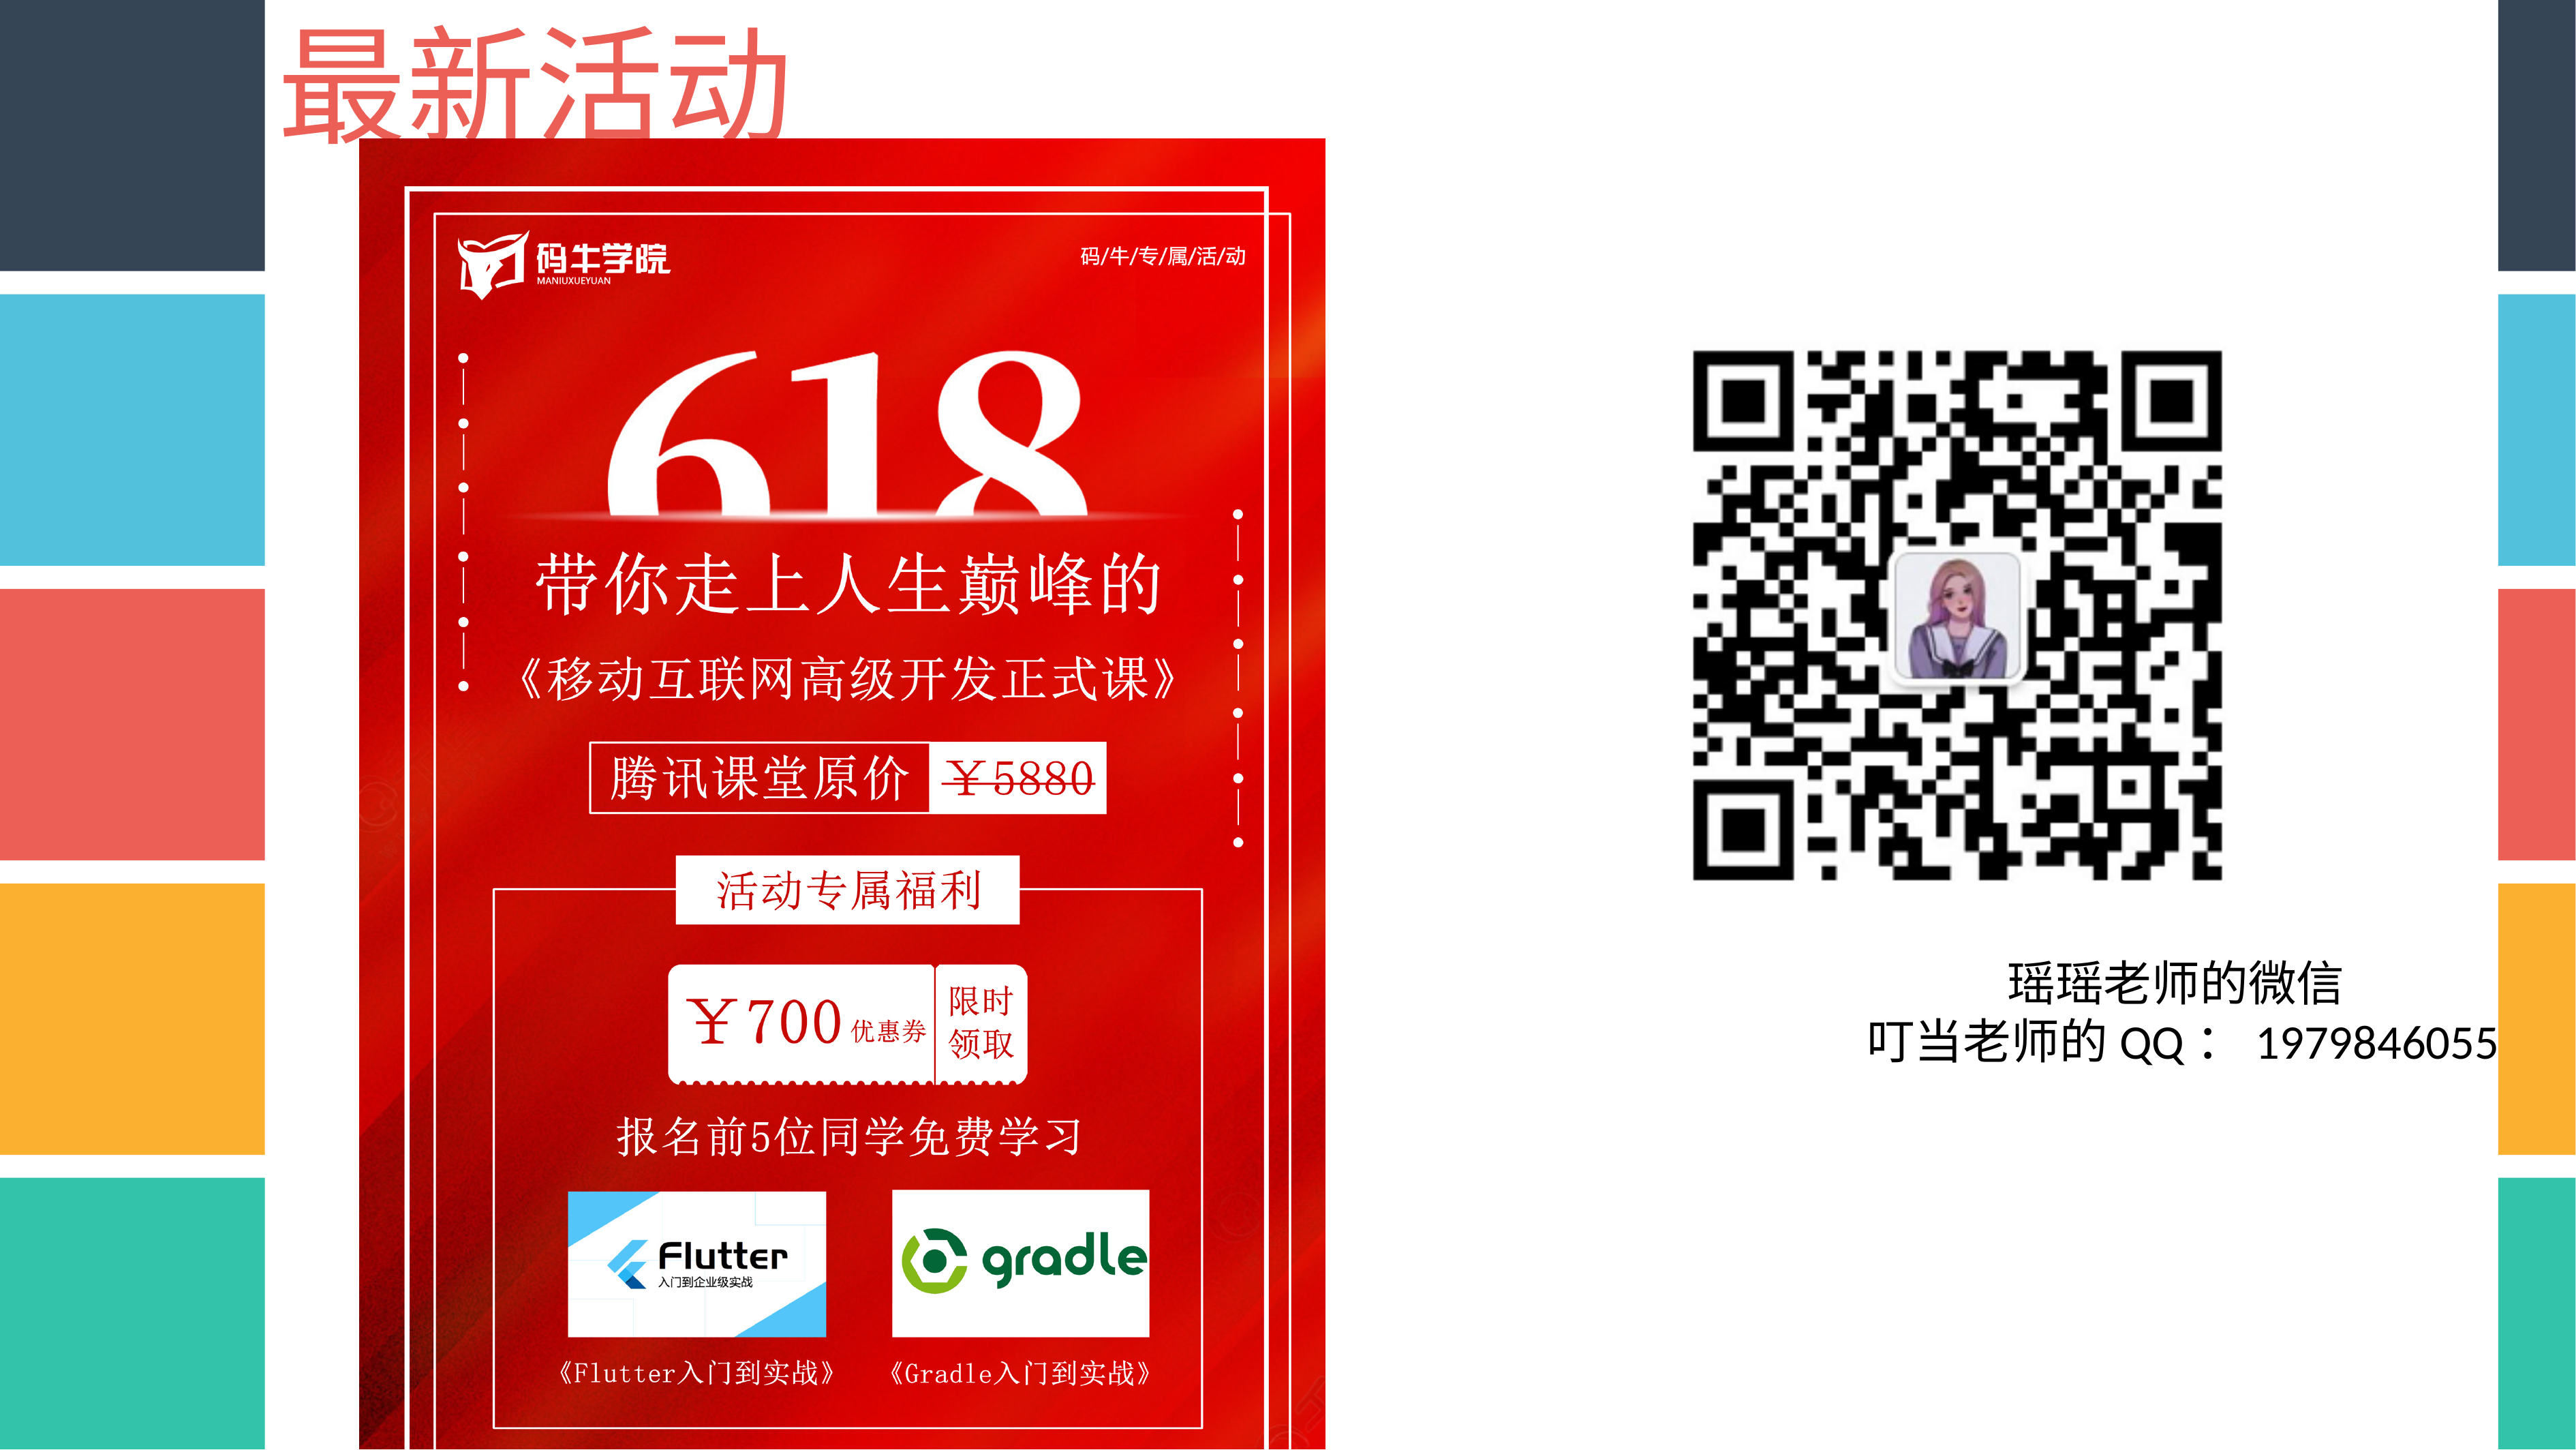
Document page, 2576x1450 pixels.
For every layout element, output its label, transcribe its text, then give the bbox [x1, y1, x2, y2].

text_box 最新活动 [267, 0, 803, 165]
text_box [0, 588, 265, 861]
text_box [2498, 883, 2576, 1156]
picture [1690, 342, 2248, 903]
text_box [0, 0, 265, 271]
text_box [0, 294, 265, 566]
text_box [2498, 0, 2576, 271]
text_box [2498, 294, 2576, 566]
text_box 瑶瑶老师的微信 叮当老师的QQ：1979846055 [1856, 947, 2509, 1074]
text_box [2498, 588, 2576, 861]
text_box [0, 1177, 265, 1449]
text_box [2498, 1177, 2576, 1449]
picture [359, 138, 1325, 1449]
text_box [0, 883, 265, 1156]
